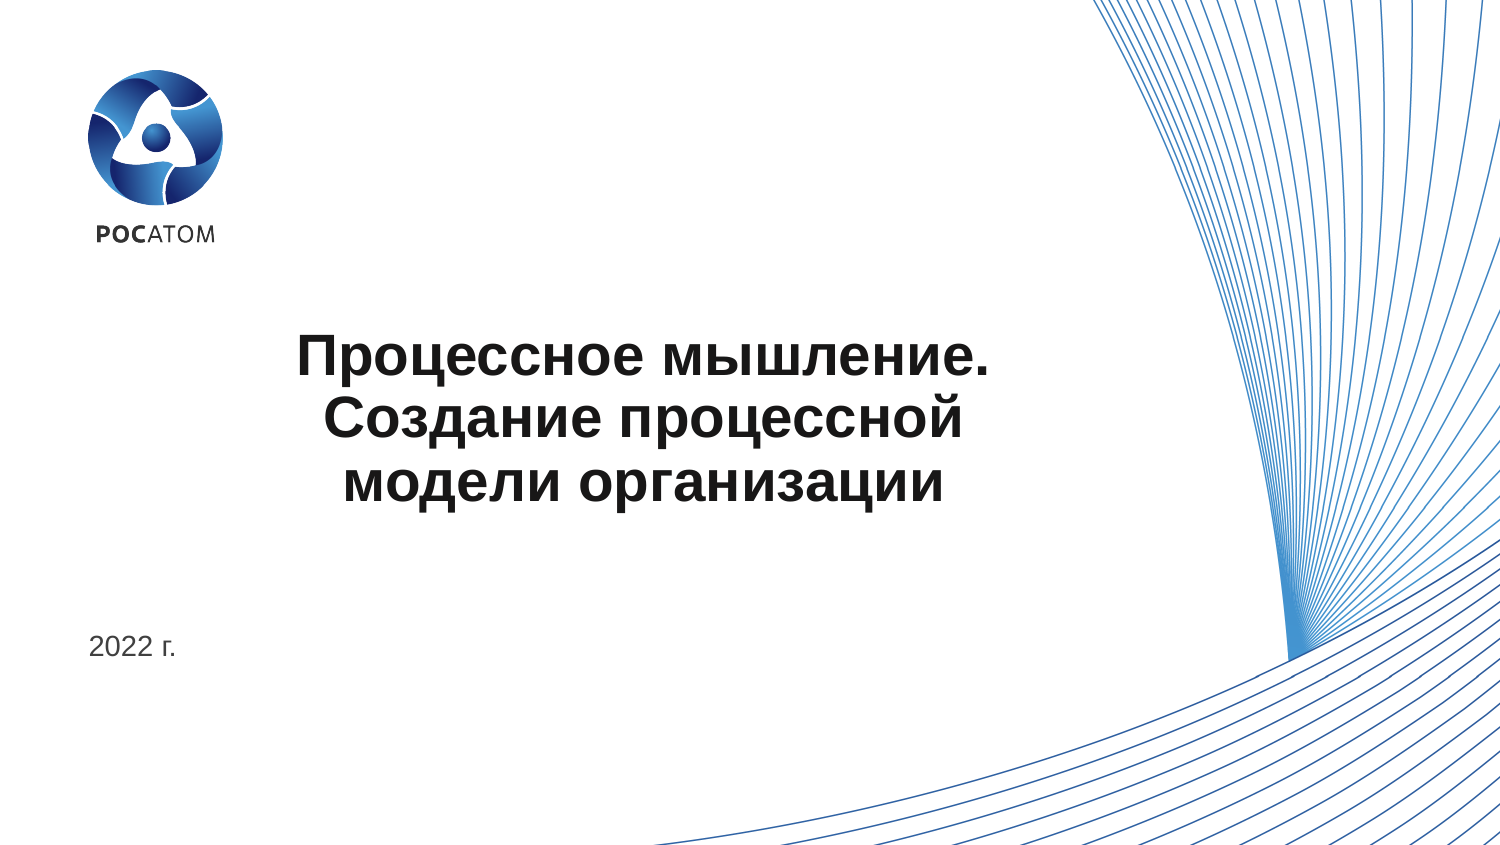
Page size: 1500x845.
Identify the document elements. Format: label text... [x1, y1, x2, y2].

text_box 2022 г. [88, 592, 750, 713]
title Процессное мышление. Создание процессной модели организации [216, 324, 1072, 536]
picture [0, 0, 1500, 845]
